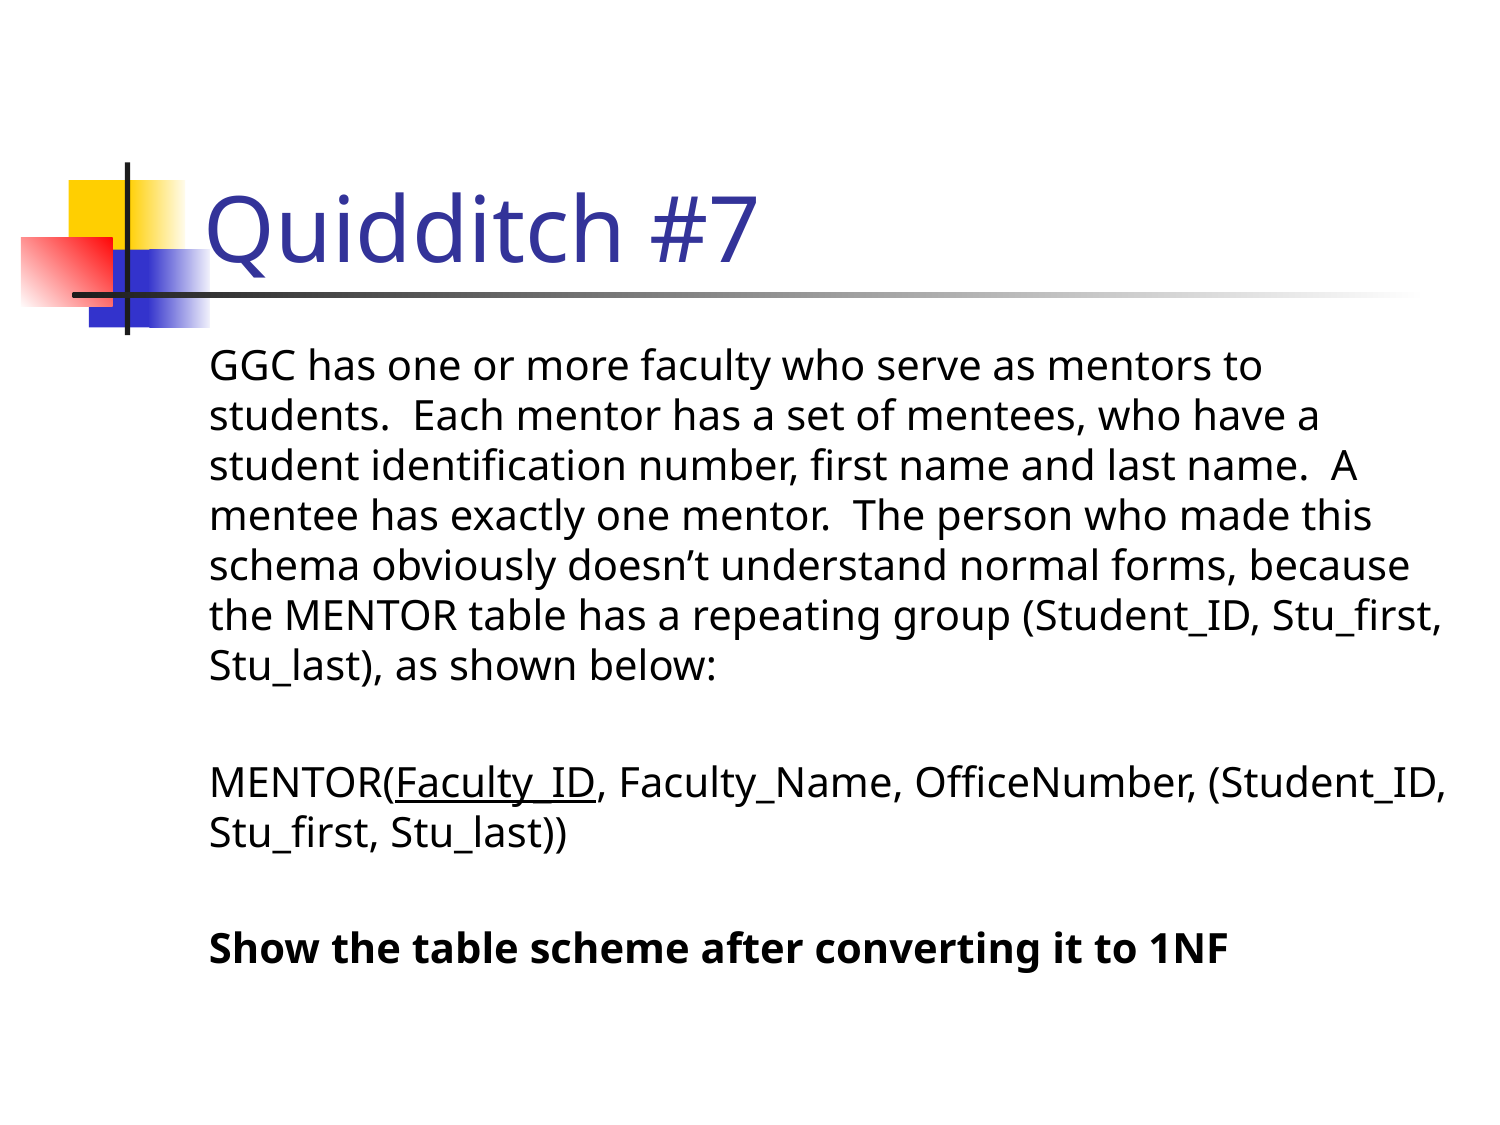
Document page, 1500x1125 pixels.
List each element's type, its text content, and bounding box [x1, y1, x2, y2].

title Quidditch #7 [188, 101, 1468, 289]
list GGC has one or more faculty who serve as mentors to students. Each mentor has a set of mentees, who have a student identification number, first name and last name. A mentee has exactly one mentor. The person who made this schema obviously doesn’t understand normal forms, because the MENTOR table has a repeating group (Student_ID, Stu_first, Stu_last), as shown below: MENTOR(Faculty_ID, Faculty_Name, OfficeNumber, (Student_ID, Stu_first, Stu_last)) Show the table scheme after converting it to 1NF [193, 331, 1469, 1006]
